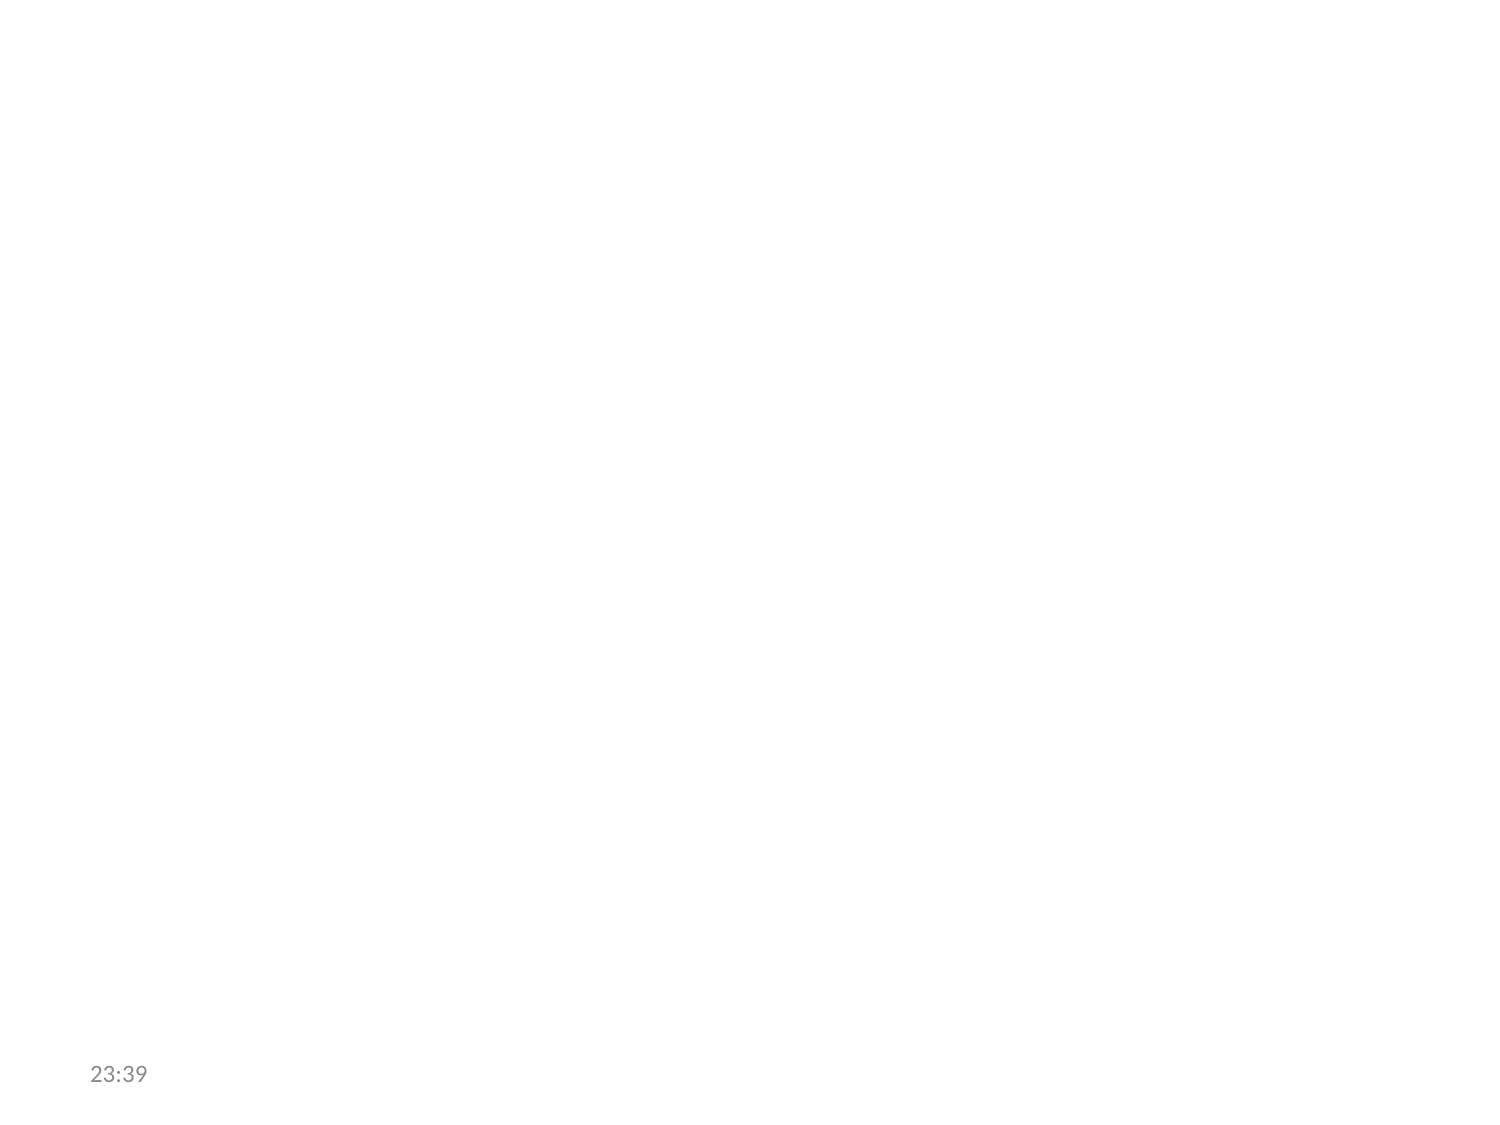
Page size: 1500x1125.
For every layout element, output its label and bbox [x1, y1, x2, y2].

slide_number [75, 1042, 425, 1103]
